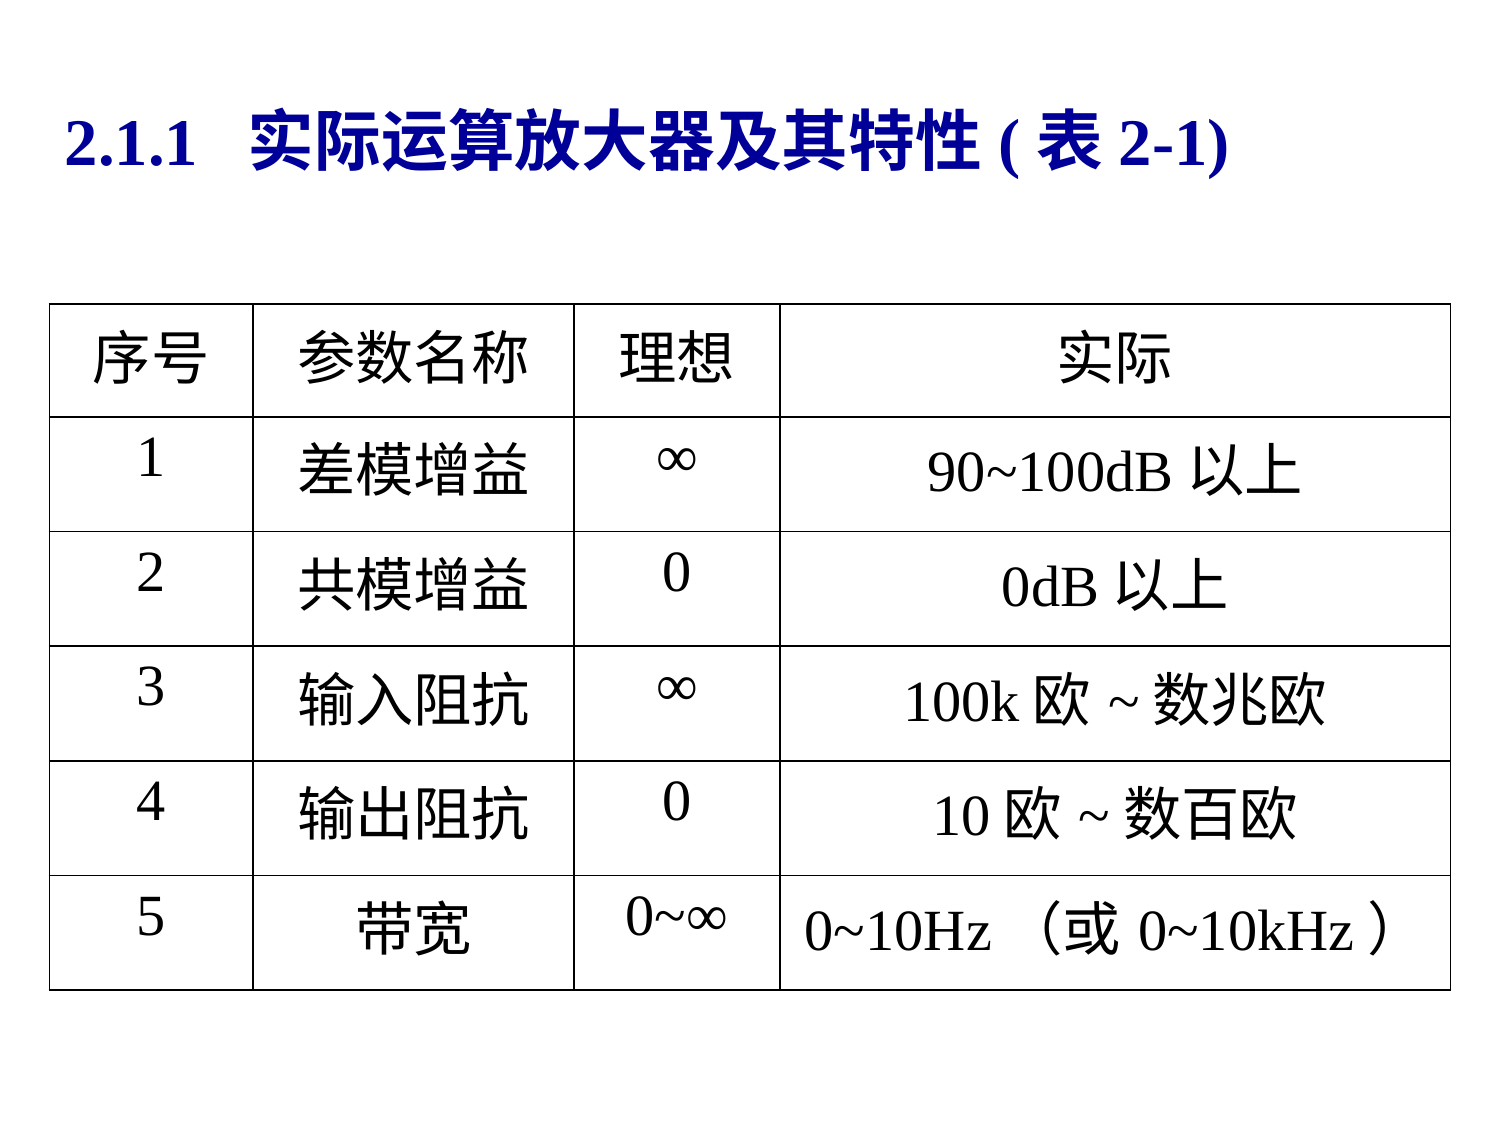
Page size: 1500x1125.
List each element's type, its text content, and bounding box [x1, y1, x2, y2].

table_header 序号 [50, 305, 252, 416]
table_cell 10欧~数百欧 [781, 762, 1450, 875]
table_header 理想 [575, 305, 779, 416]
table_cell 4 [50, 762, 252, 875]
table_cell 差模增益 [254, 418, 573, 531]
table_cell 3 [50, 647, 252, 760]
table_cell 0 [575, 532, 779, 645]
table_header 实际 [781, 305, 1450, 416]
table_cell 0~∞ [575, 876, 779, 989]
table_cell 带宽 [254, 876, 573, 989]
table_cell 5 [50, 876, 252, 989]
table_cell 0 [575, 762, 779, 875]
table_cell 输出阻抗 [254, 762, 573, 875]
table_cell 100k欧~数兆欧 [781, 647, 1450, 760]
table_cell ∞ [575, 418, 779, 531]
table_cell 0~10Hz（或0~10kHz） [781, 876, 1450, 989]
table_cell 0dB以上 [781, 532, 1450, 645]
table_cell ∞ [575, 647, 779, 760]
title 2.1.1 实际运算放大器及其特性(表2-1) [49, 99, 1451, 288]
table_cell 输入阻抗 [254, 647, 573, 760]
table_header 参数名称 [254, 305, 573, 416]
table_cell 90~100dB以上 [781, 418, 1450, 531]
table_cell 2 [50, 532, 252, 645]
table_cell 共模增益 [254, 532, 573, 645]
table_cell 1 [50, 418, 252, 531]
